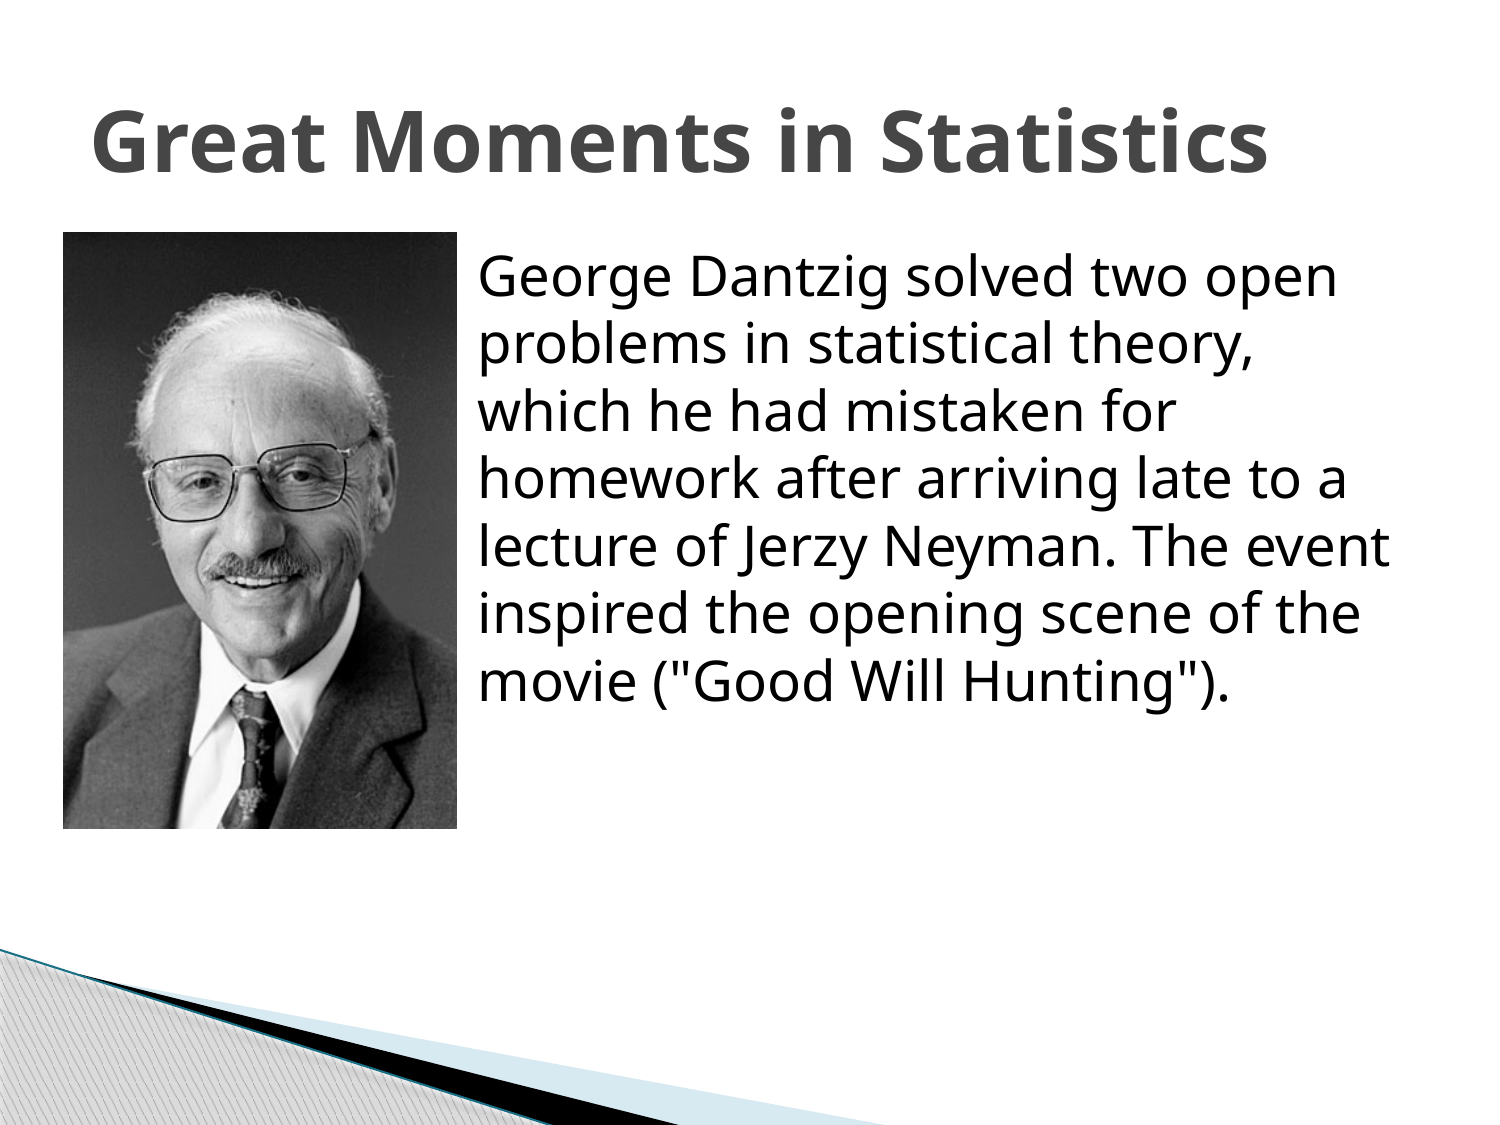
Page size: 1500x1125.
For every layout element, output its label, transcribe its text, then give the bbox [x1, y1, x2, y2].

list George Dantzig solved two open problems in statistical theory, which he had mistaken for homework after arriving late to a lecture of Jerzy Neyman. The event inspired the opening scene of the movie ("Good Will Hunting"). [444, 232, 1429, 975]
title Great Moments in Statistics [75, 45, 1425, 233]
picture [63, 231, 457, 829]
